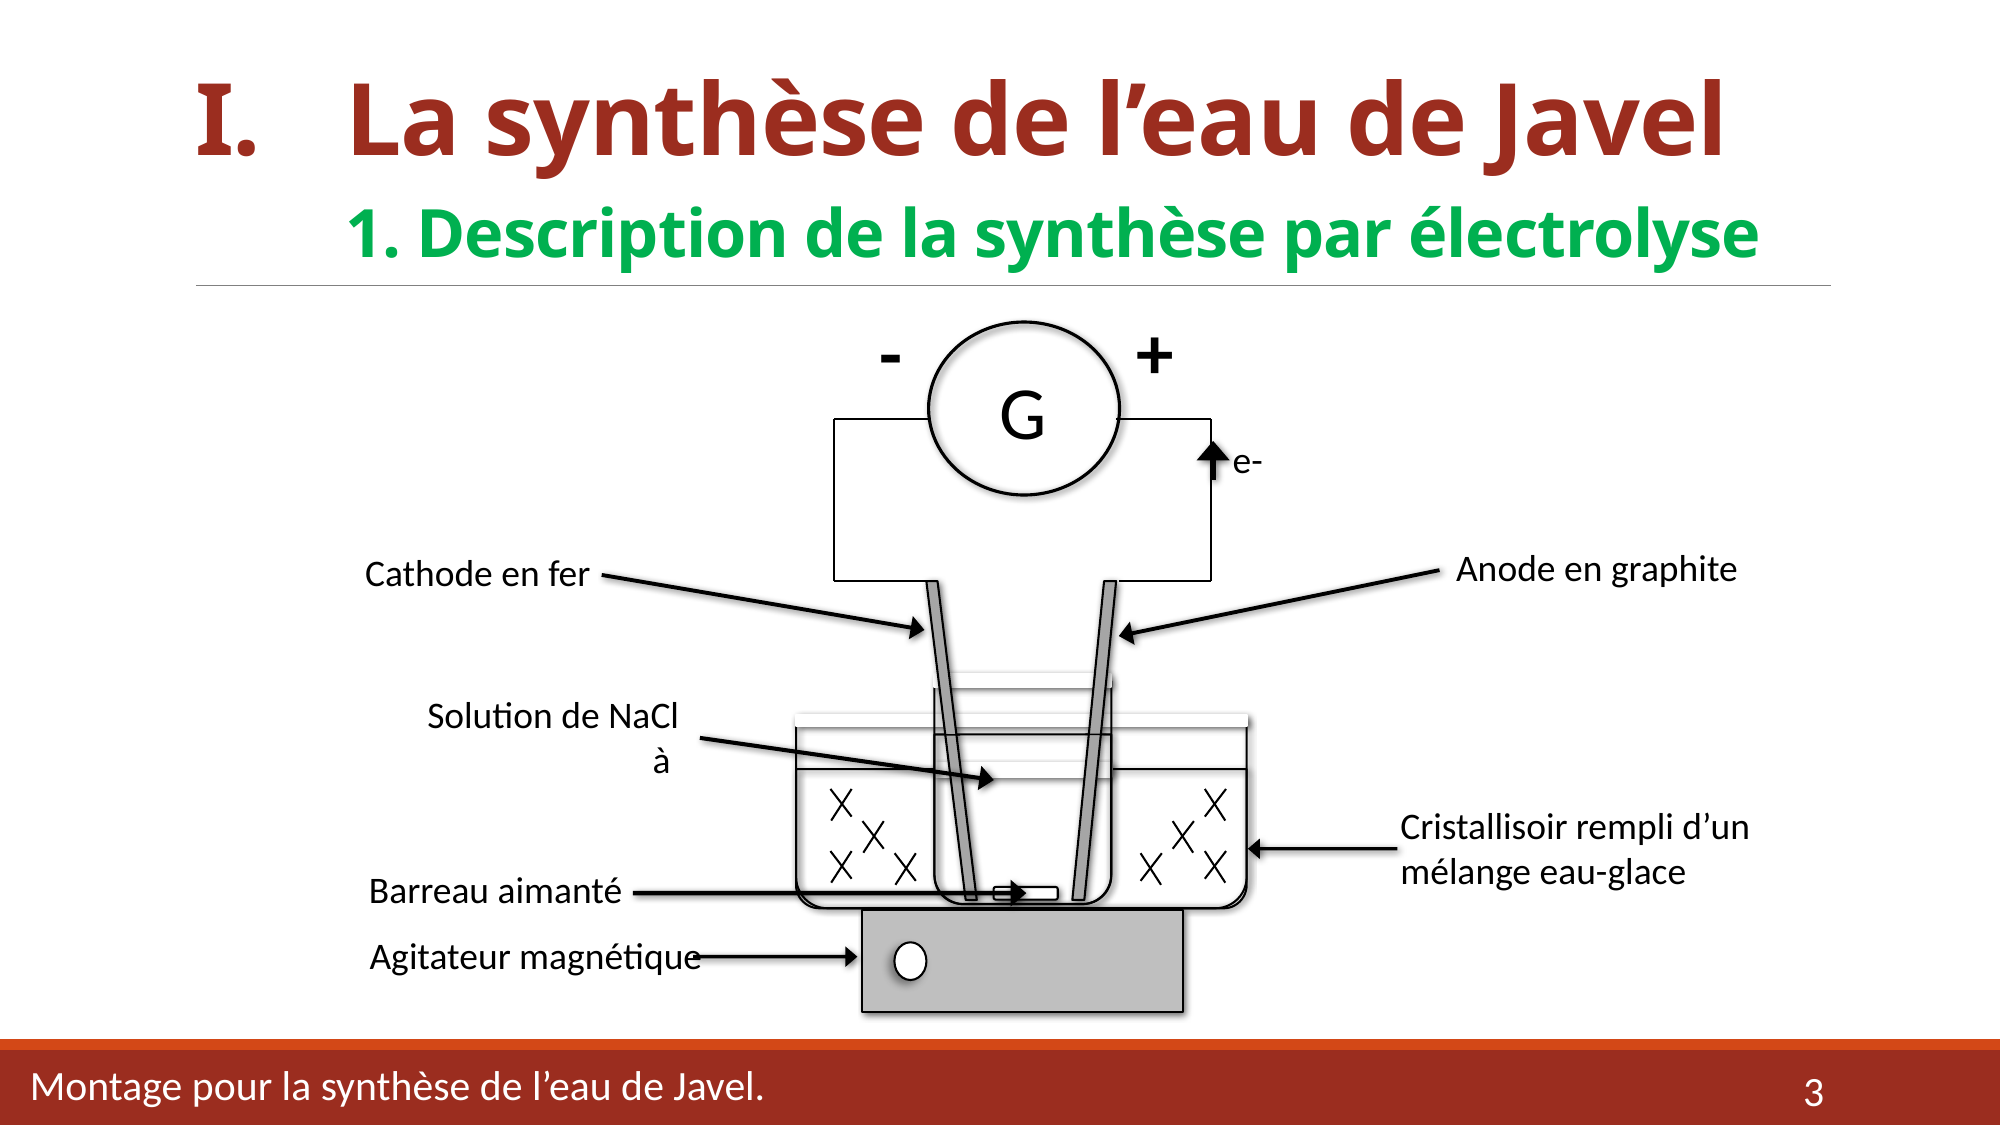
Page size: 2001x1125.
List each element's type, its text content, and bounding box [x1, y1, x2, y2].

text_box Montage pour la synthèse de l’eau de Javel. [0, 1056, 2000, 1125]
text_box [334, 296, 1769, 1013]
title I. La synthèse de l’eau de Javel 1. Description de la synthèse par électrolyse [180, 47, 1830, 285]
